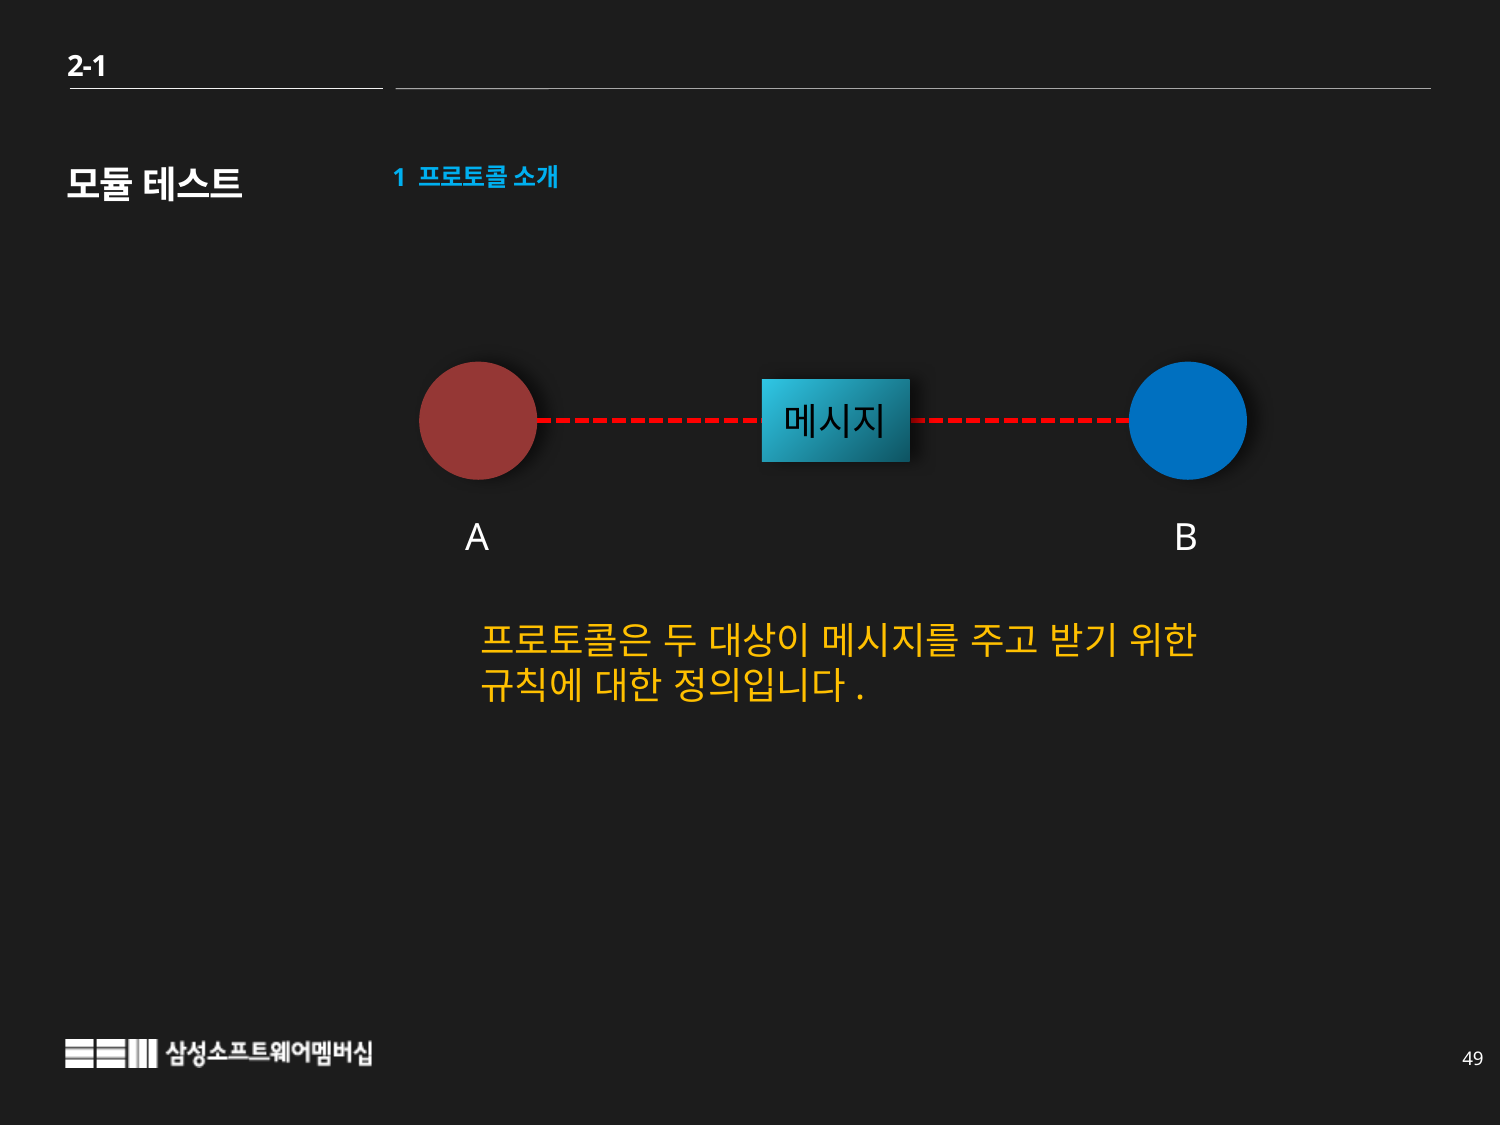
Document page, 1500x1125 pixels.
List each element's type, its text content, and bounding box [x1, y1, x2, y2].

text_box 프로토콜은 두 대상이 메시지를 주고 받기 위한 규칙에 대한 정의입니다. [465, 609, 1214, 715]
text_box [417, 359, 540, 482]
text_box 메시지 [760, 430, 912, 464]
text_box 1 프로토콜 소개 [377, 154, 803, 199]
text_box A [450, 505, 504, 565]
text_box B [1158, 505, 1213, 565]
picture [64, 1039, 375, 1068]
text_box 2-1 [52, 39, 123, 90]
text_box 메시지 [760, 377, 912, 420]
text_box 모듈 테스트 [51, 149, 338, 214]
text_box 49 [1377, 1039, 1499, 1080]
text_box [1126, 359, 1250, 482]
